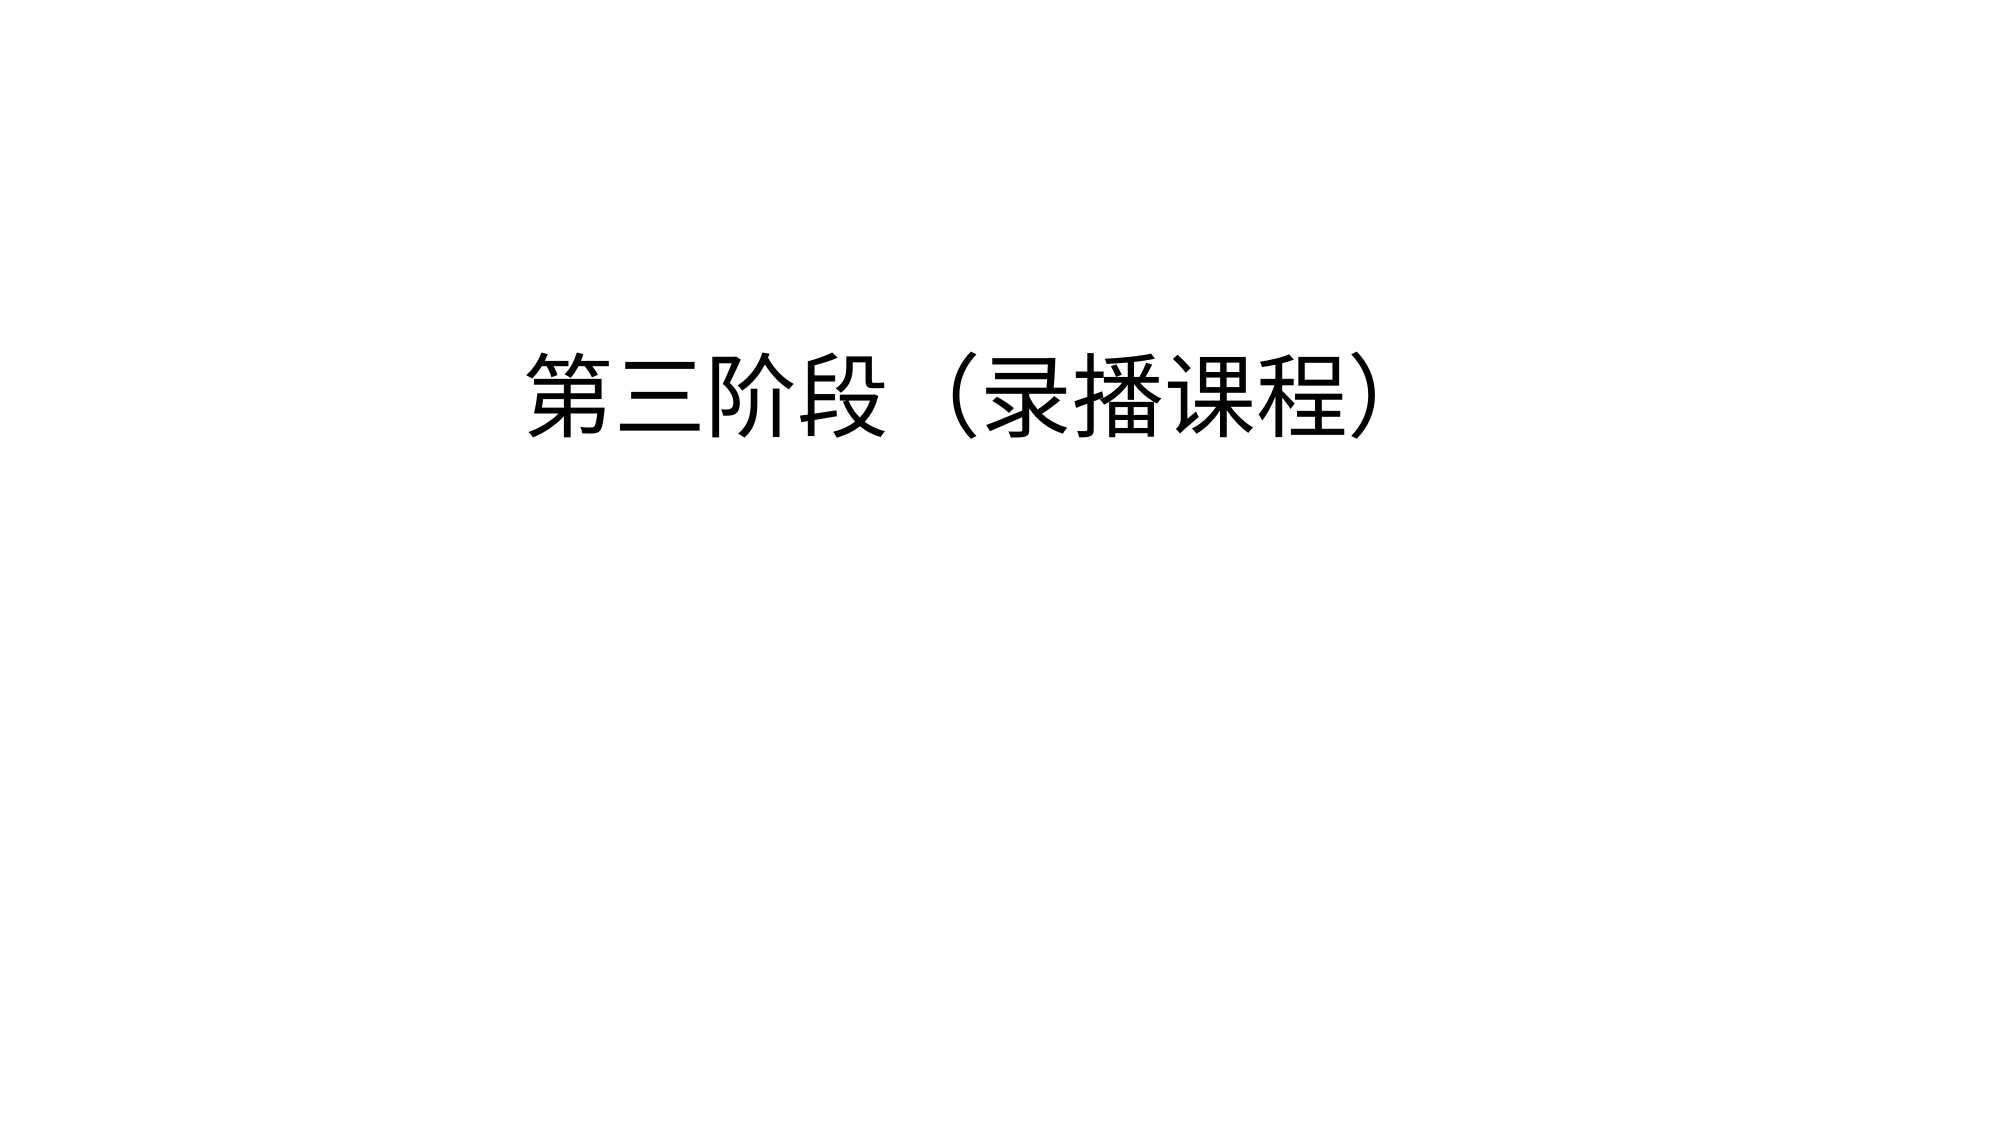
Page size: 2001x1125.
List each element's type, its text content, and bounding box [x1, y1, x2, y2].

title 第三阶段（录播课程） [118, 291, 1844, 510]
